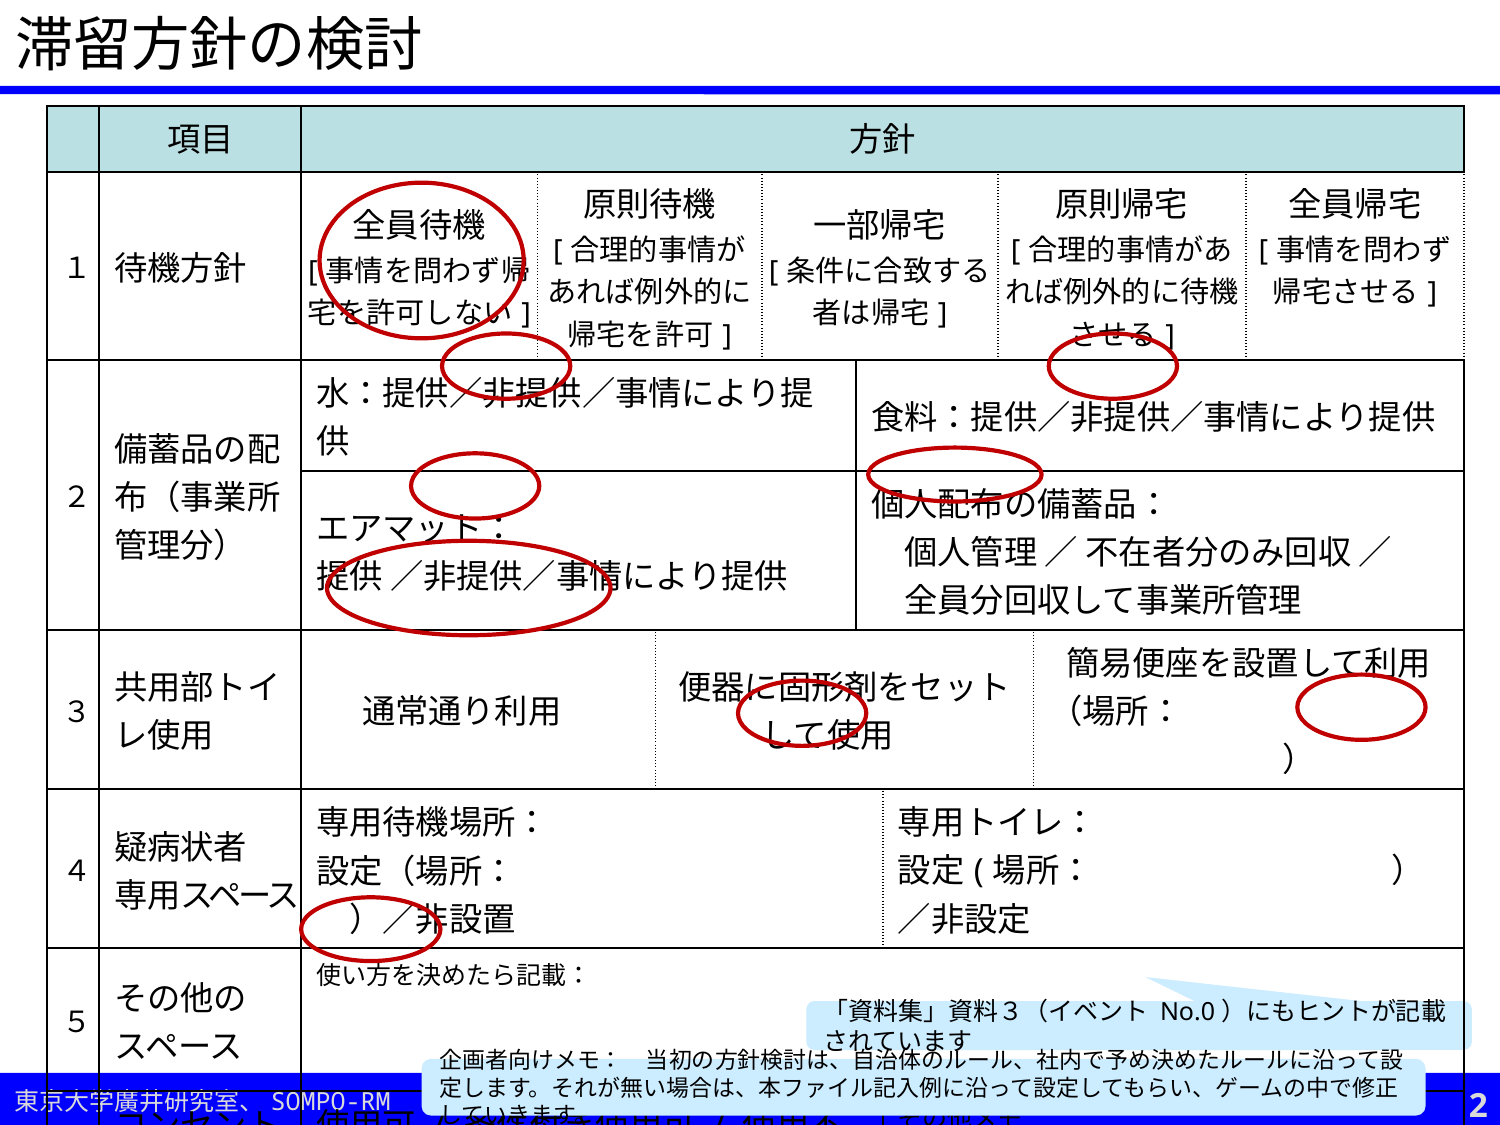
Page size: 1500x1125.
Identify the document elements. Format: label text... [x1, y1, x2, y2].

text_box [738, 680, 867, 746]
table_cell 疑病状者 専用スペース [100, 790, 300, 947]
text_box 企画者向けメモ： 当初の方針検討は、自治体のルール、社内で予め決めたルールに沿って設定します。それが無い場合は、本ファイル記入例に沿って設定してもらい、ゲームの中で修正していきます。 [421, 1058, 1426, 1116]
text_box [411, 453, 540, 519]
table_cell 全員待機 [事情を問わず帰宅を許可しない] [302, 173, 537, 359]
table_header 項目 [100, 107, 300, 171]
table_cell 便器に固形剤をセットして使用 [656, 631, 1033, 788]
table_header [48, 107, 98, 171]
table_cell 待機方針 [100, 173, 300, 359]
table_cell ６ [48, 1092, 98, 1125]
text_box [319, 182, 524, 339]
table_cell ２ [48, 361, 98, 629]
table_cell 全員帰宅 [事情を問わず帰宅させる] [1246, 173, 1464, 359]
text_box [868, 447, 1042, 502]
table_cell 共用部トイレ使用 [100, 631, 300, 788]
table_cell 専用待機場所： 設定（場所： ）／非設置 [302, 790, 883, 947]
text_box [442, 333, 571, 399]
table_cell １ [48, 173, 98, 359]
table_cell 原則待機 [合理的事情があれば例外的に帰宅を許可] [537, 173, 762, 359]
table_cell 備蓄品の配布（事業所管理分） [100, 361, 300, 629]
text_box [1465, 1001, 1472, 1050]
slide_number 2 [1465, 1076, 1500, 1125]
table_cell ３ [48, 631, 98, 788]
table_cell 食料：提供／非提供／事情により提供 [857, 361, 1463, 470]
table_cell コンセントの利用 [100, 1092, 300, 1125]
table_cell 通常通り利用 [302, 631, 656, 788]
table_cell その他メモ [884, 1092, 1463, 1125]
title 滞留方針の検討 [0, 0, 1465, 93]
table_cell 使い方を決めたら記載： [302, 949, 1463, 1090]
text_box [1297, 674, 1426, 740]
table_cell エアマット： 提供 ／非提供／事情により提供 [302, 472, 855, 629]
table_cell 水：提供／非提供／事情により提供 [302, 361, 855, 470]
table_cell 専用トイレ： 設定(場所： ）／非設定 [883, 790, 1463, 947]
table_cell その他の スペース [100, 949, 300, 1090]
table_cell 使用可 / 条件付き使用可 / 使用不可 [302, 1092, 882, 1125]
table_cell ４ [48, 790, 98, 947]
table_cell 簡易便座を設置して利用（場所： ） [1033, 631, 1463, 788]
table_cell ５ [48, 949, 98, 1090]
table_cell 個人配布の備蓄品： 個人管理 ／ 不在者分のみ回収 ／ 全員分回収して事業所管理 [857, 472, 1463, 629]
table_header 方針 [302, 107, 1463, 171]
text_box [301, 897, 441, 962]
text_box [1048, 333, 1178, 399]
table_cell 一部帰宅 [条件に合致する者は帰宅] [762, 173, 998, 359]
table_cell 原則帰宅 [合理的事情があれば例外的に待機させる] [998, 173, 1246, 359]
text_box [326, 540, 611, 636]
